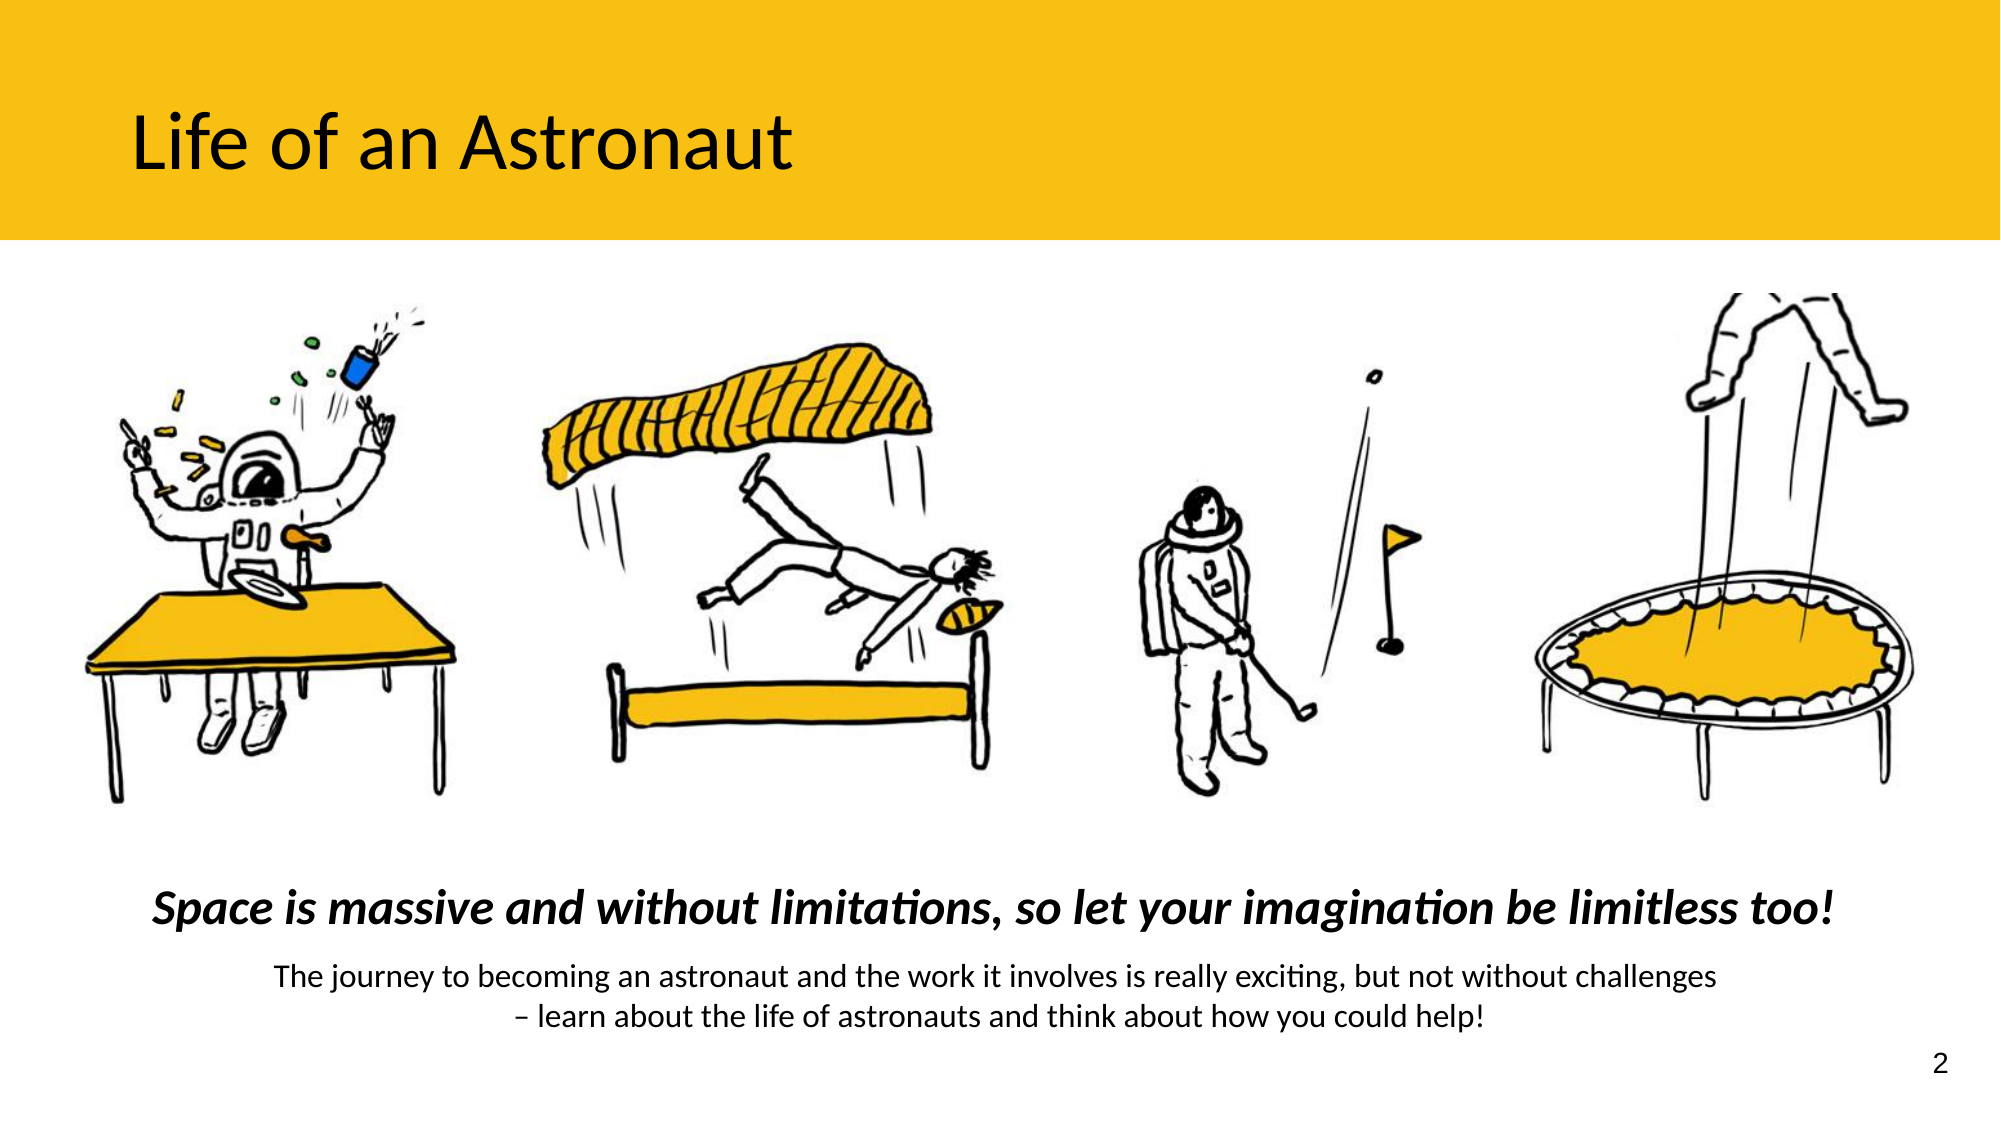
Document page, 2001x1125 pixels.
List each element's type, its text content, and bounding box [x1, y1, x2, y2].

text_box Space is massive and without limitations, so let your imagination be limitless too! [100, 866, 1888, 928]
picture [42, 293, 1977, 823]
text_box The journey to becoming an astronaut and the work it involves is really exciting, but not without challenges – learn about the life of astronauts and think about how you could help! [153, 946, 1846, 1043]
text_box 2 [1899, 1029, 1964, 1100]
title Life of an Astronaut [116, 59, 1842, 226]
